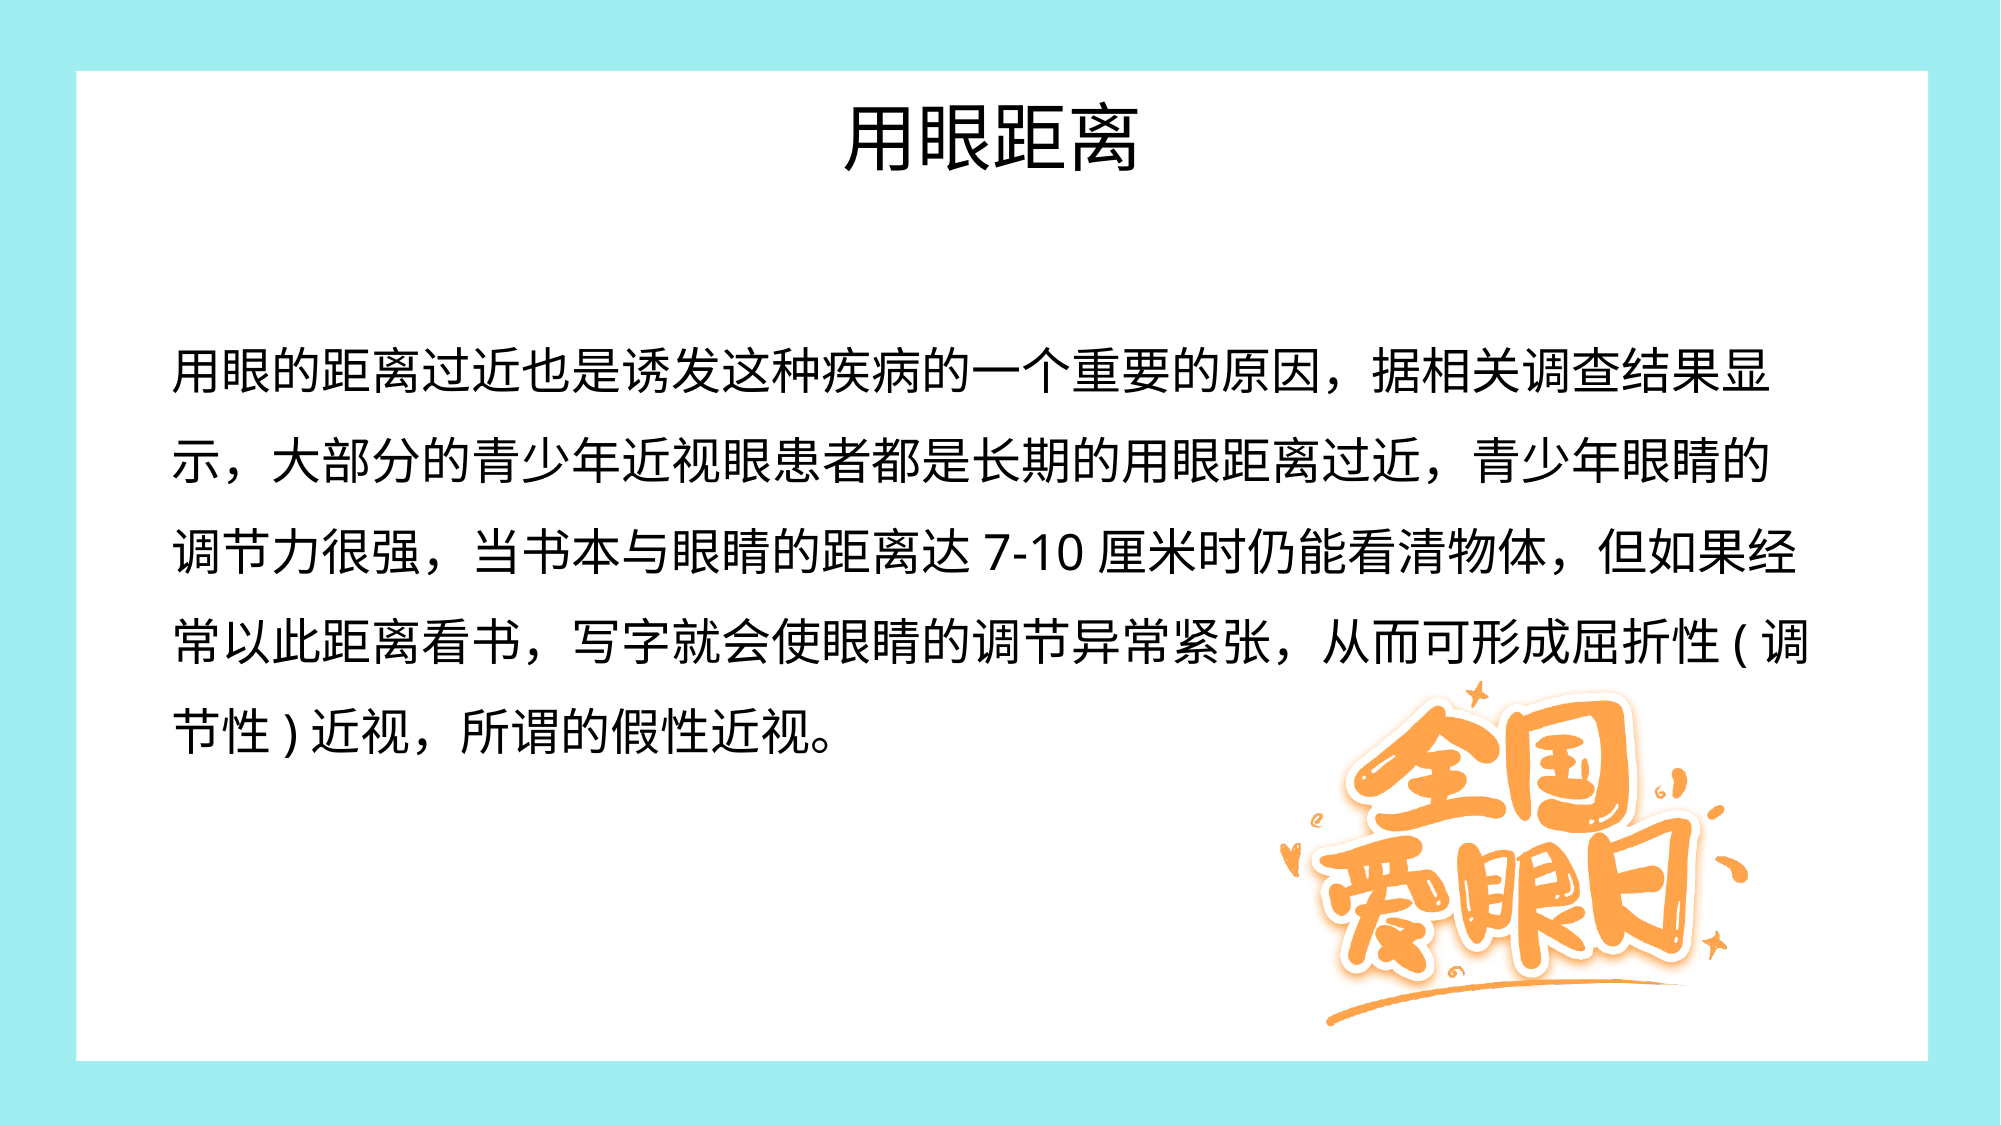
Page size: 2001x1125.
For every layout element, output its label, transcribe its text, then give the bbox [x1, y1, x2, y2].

picture [1259, 662, 1767, 1042]
text_box 用眼的距离过近也是诱发这种疾病的一个重要的原因，据相关调查结果显示，大部分的青少年近视眼患者都是长期的用眼距离过近，青少年眼睛的调节力很强，当书本与眼睛的距离达7-10厘米时仍能看清物体，但如果经常以此距离看书，写字就会使眼睛的调节异常紧张，从而可形成屈折性(调节性)近视，所谓的假性近视。 [157, 302, 1828, 768]
text_box 用眼距离 [827, 93, 1158, 189]
